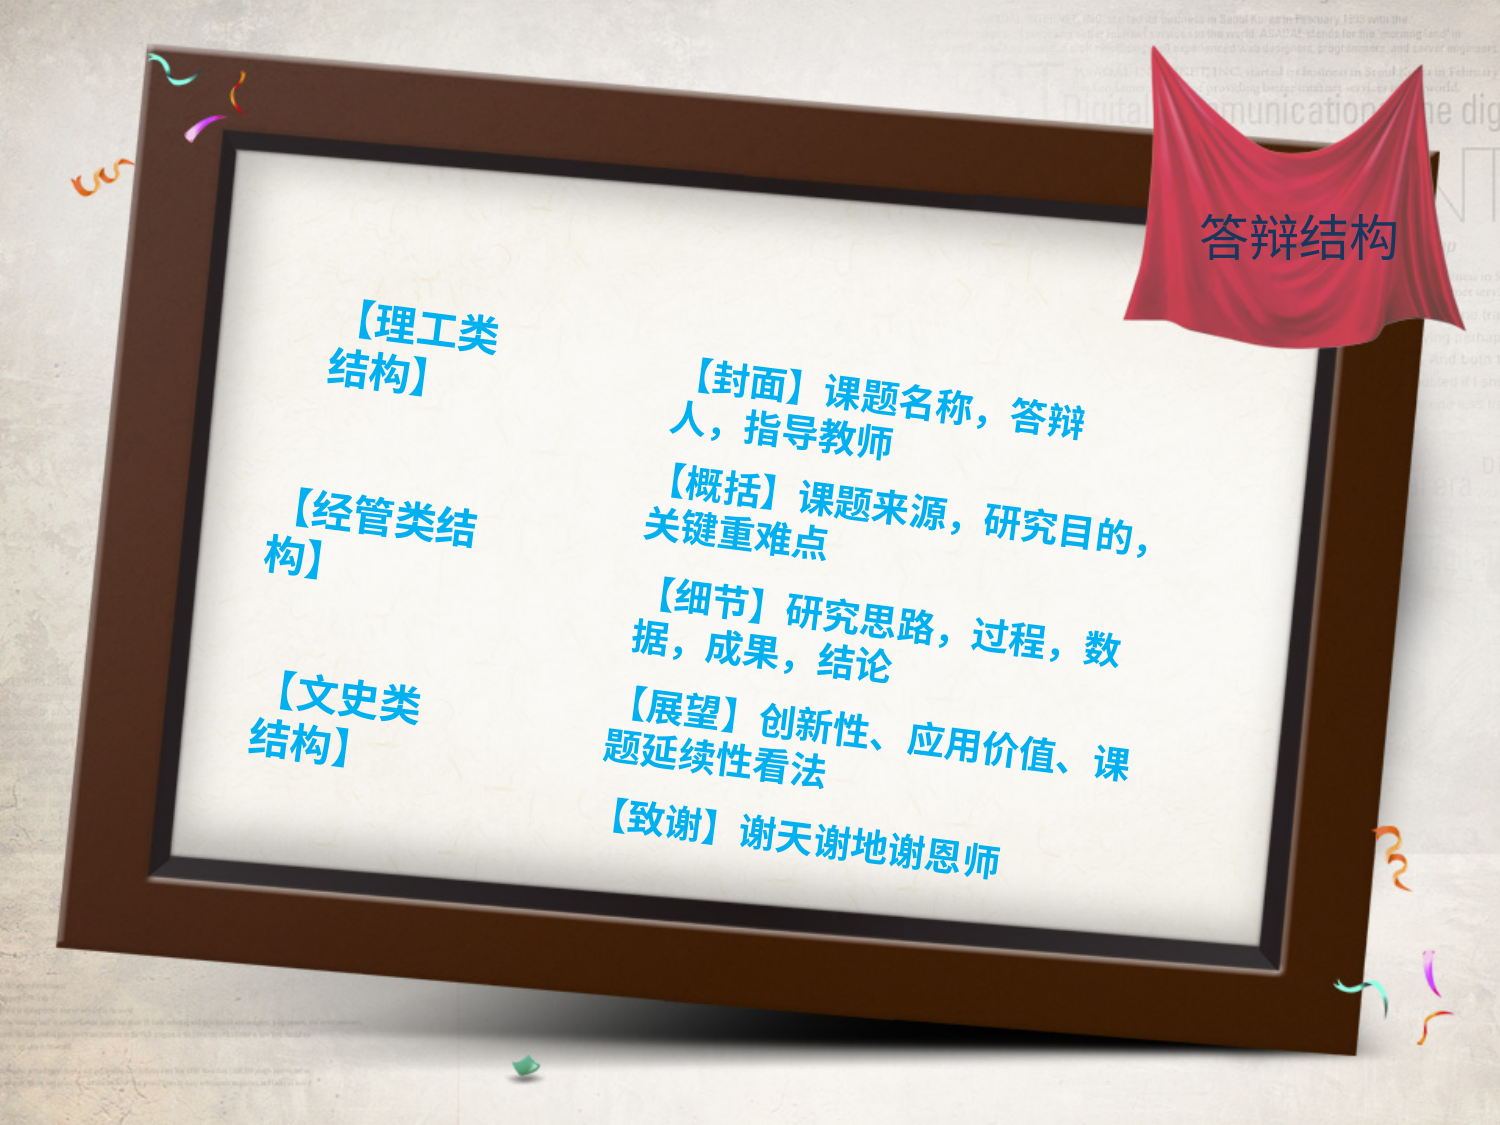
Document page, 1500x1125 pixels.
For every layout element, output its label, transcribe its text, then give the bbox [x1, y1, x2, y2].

text_box 答辩结构 [1184, 199, 1415, 274]
text_box 【经管类结构】 [246, 468, 504, 614]
picture [0, 0, 1500, 1125]
text_box 【细节】研究思路，过程，数据，成果，结论 [613, 558, 1207, 737]
text_box 【文史类结构】 [230, 651, 481, 796]
text_box 【展望】创新性、应用价值、课题延续性看法 [586, 667, 1180, 847]
text_box 【封面】课题名称，答辩人，指导教师 [651, 339, 1149, 506]
text_box 【概括】课题来源，研究目的，关键重难点 [625, 445, 1219, 624]
text_box 【理工类结构】 [309, 281, 551, 425]
text_box 【致谢】谢天谢地谢恩师 [572, 779, 1160, 914]
